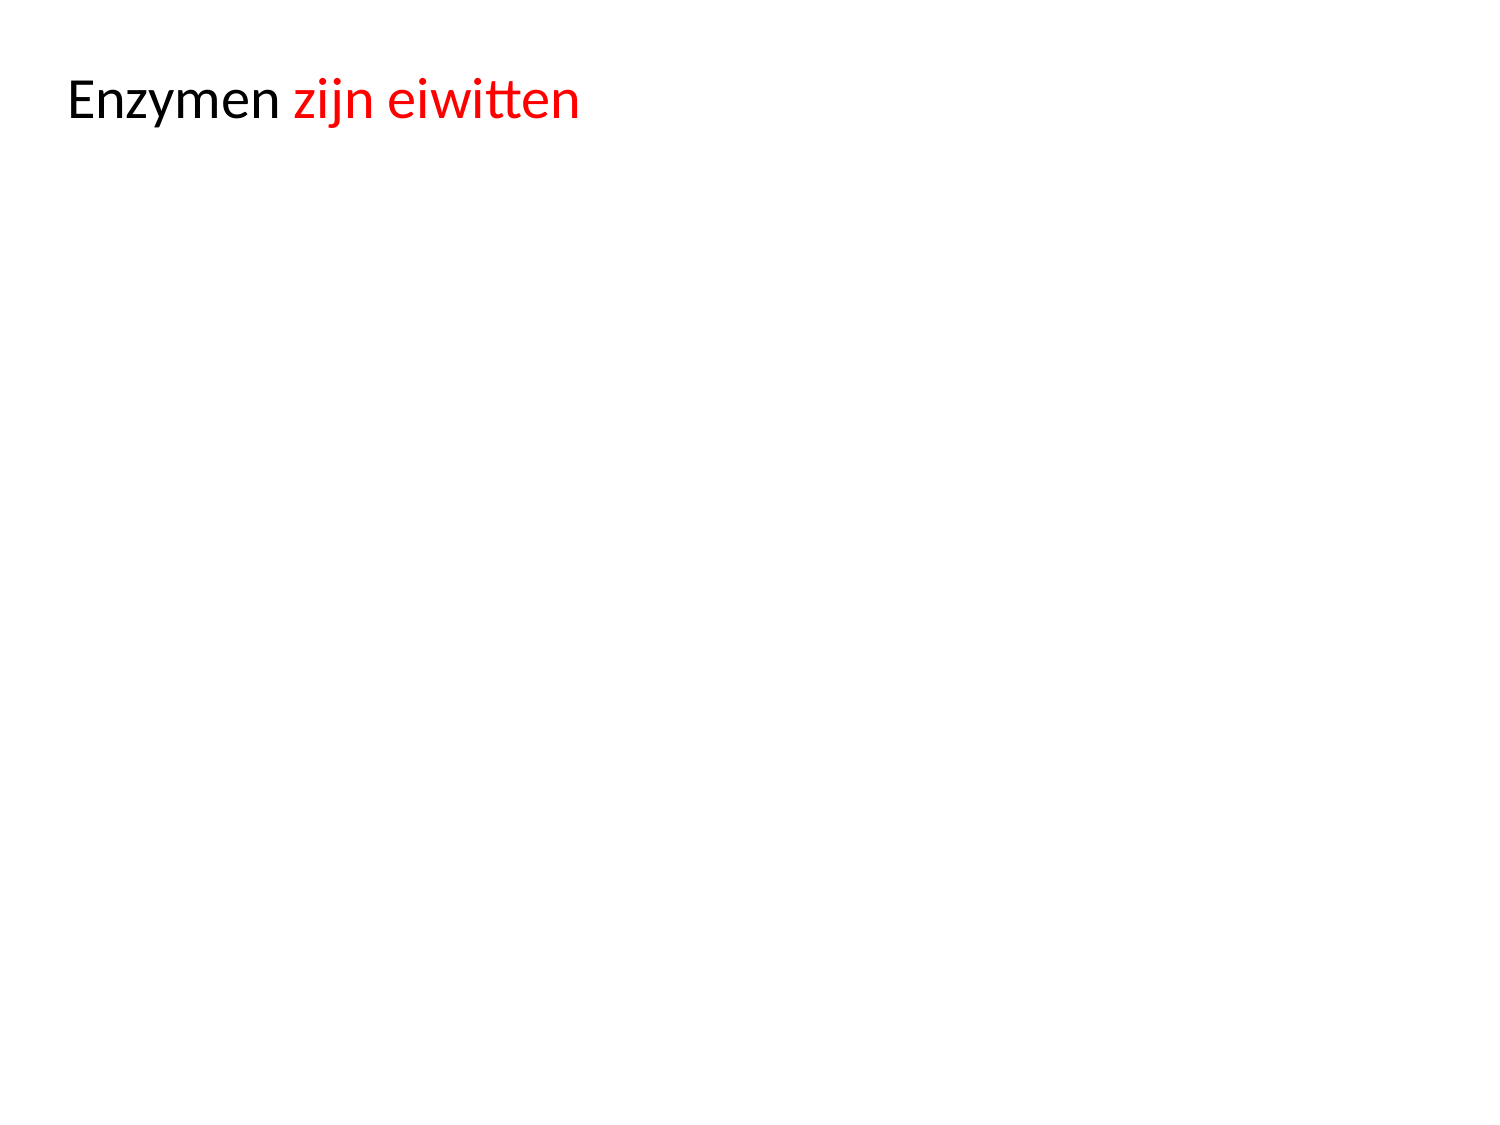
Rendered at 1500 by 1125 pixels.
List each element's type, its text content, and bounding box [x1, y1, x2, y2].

text_box Enzymen zijn eiwitten [52, 52, 724, 138]
